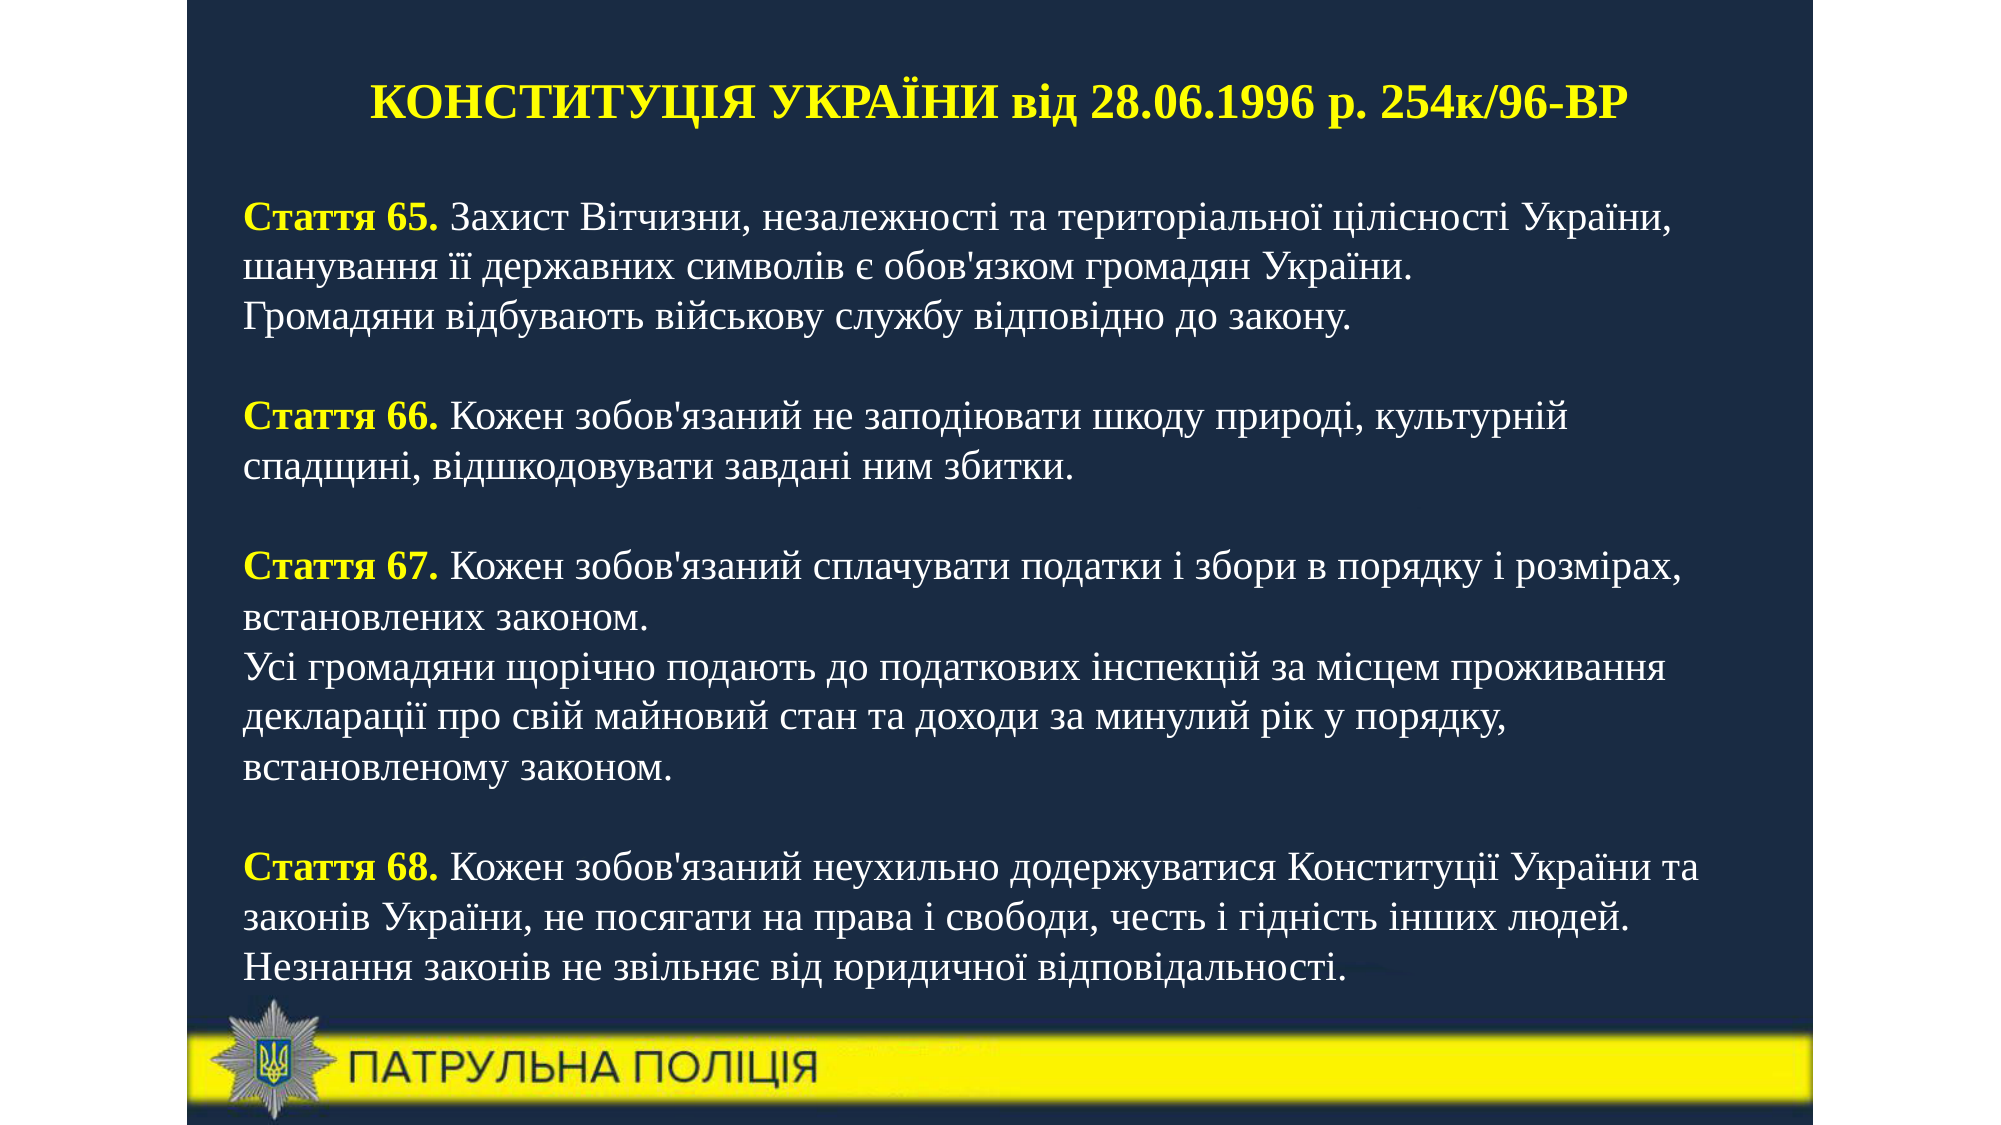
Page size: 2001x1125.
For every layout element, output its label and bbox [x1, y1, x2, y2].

picture [187, 0, 1813, 1125]
